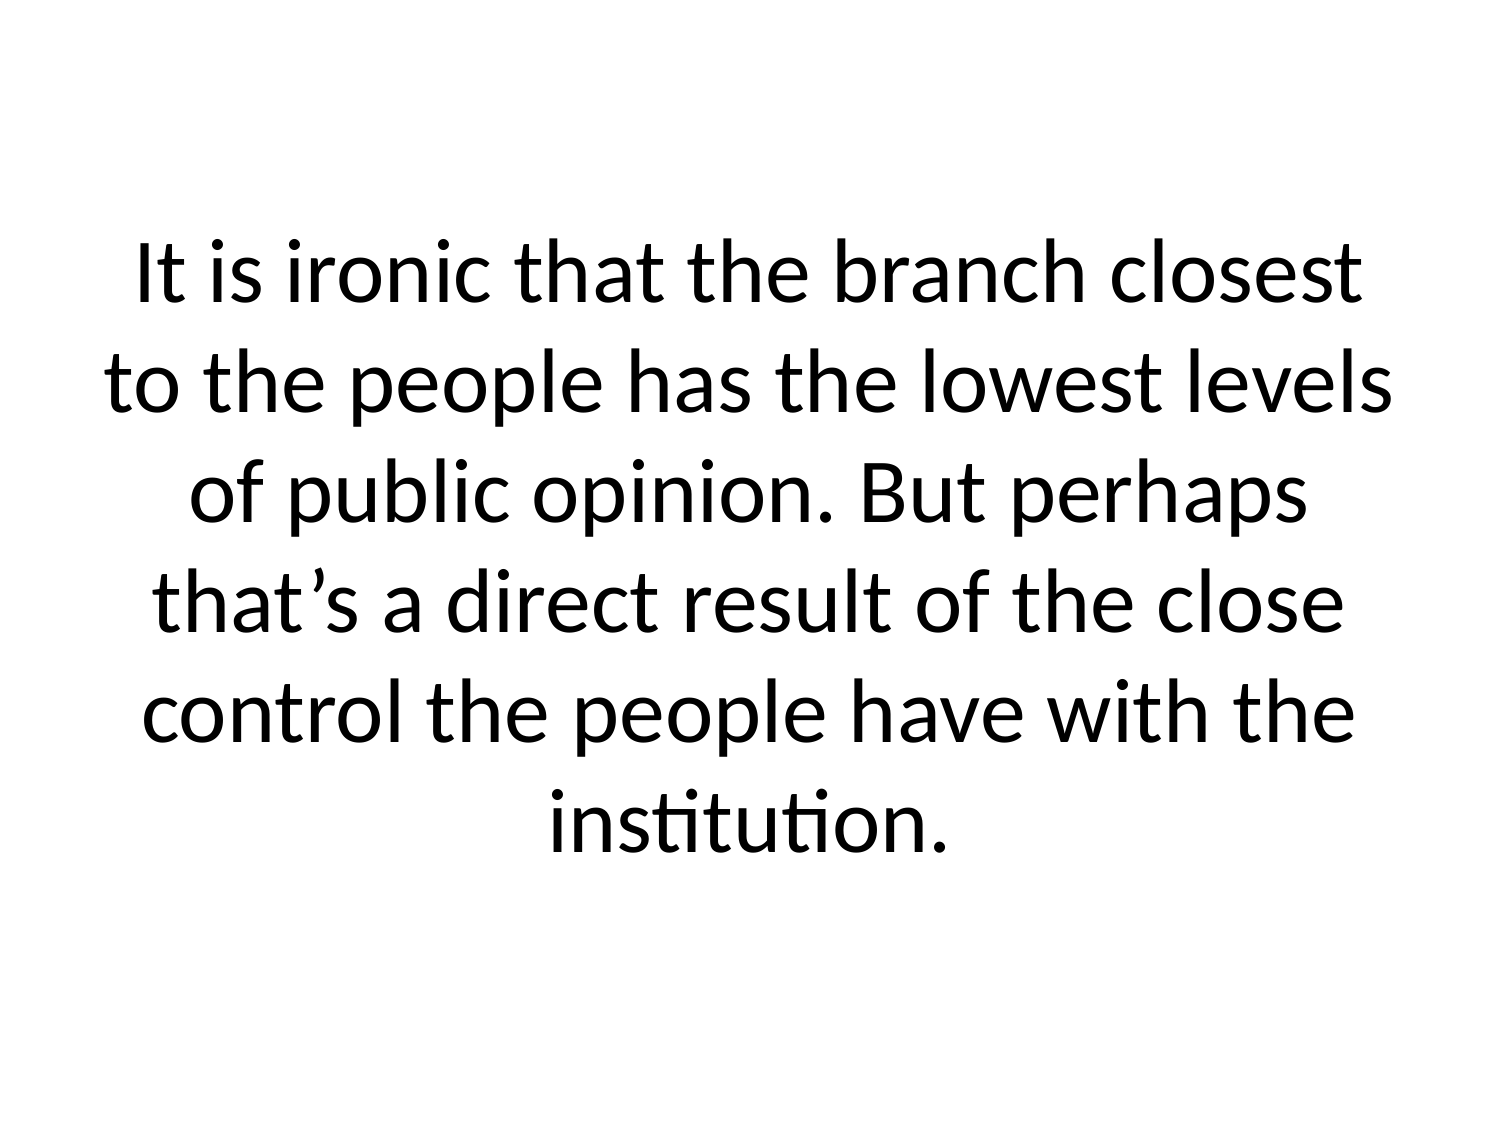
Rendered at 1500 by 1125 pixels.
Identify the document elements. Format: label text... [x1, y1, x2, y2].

title It is ironic that the branch closest to the people has the lowest levels of public opinion. But perhaps that’s a direct result of the close control the people have with the institution. [74, 44, 1426, 1038]
